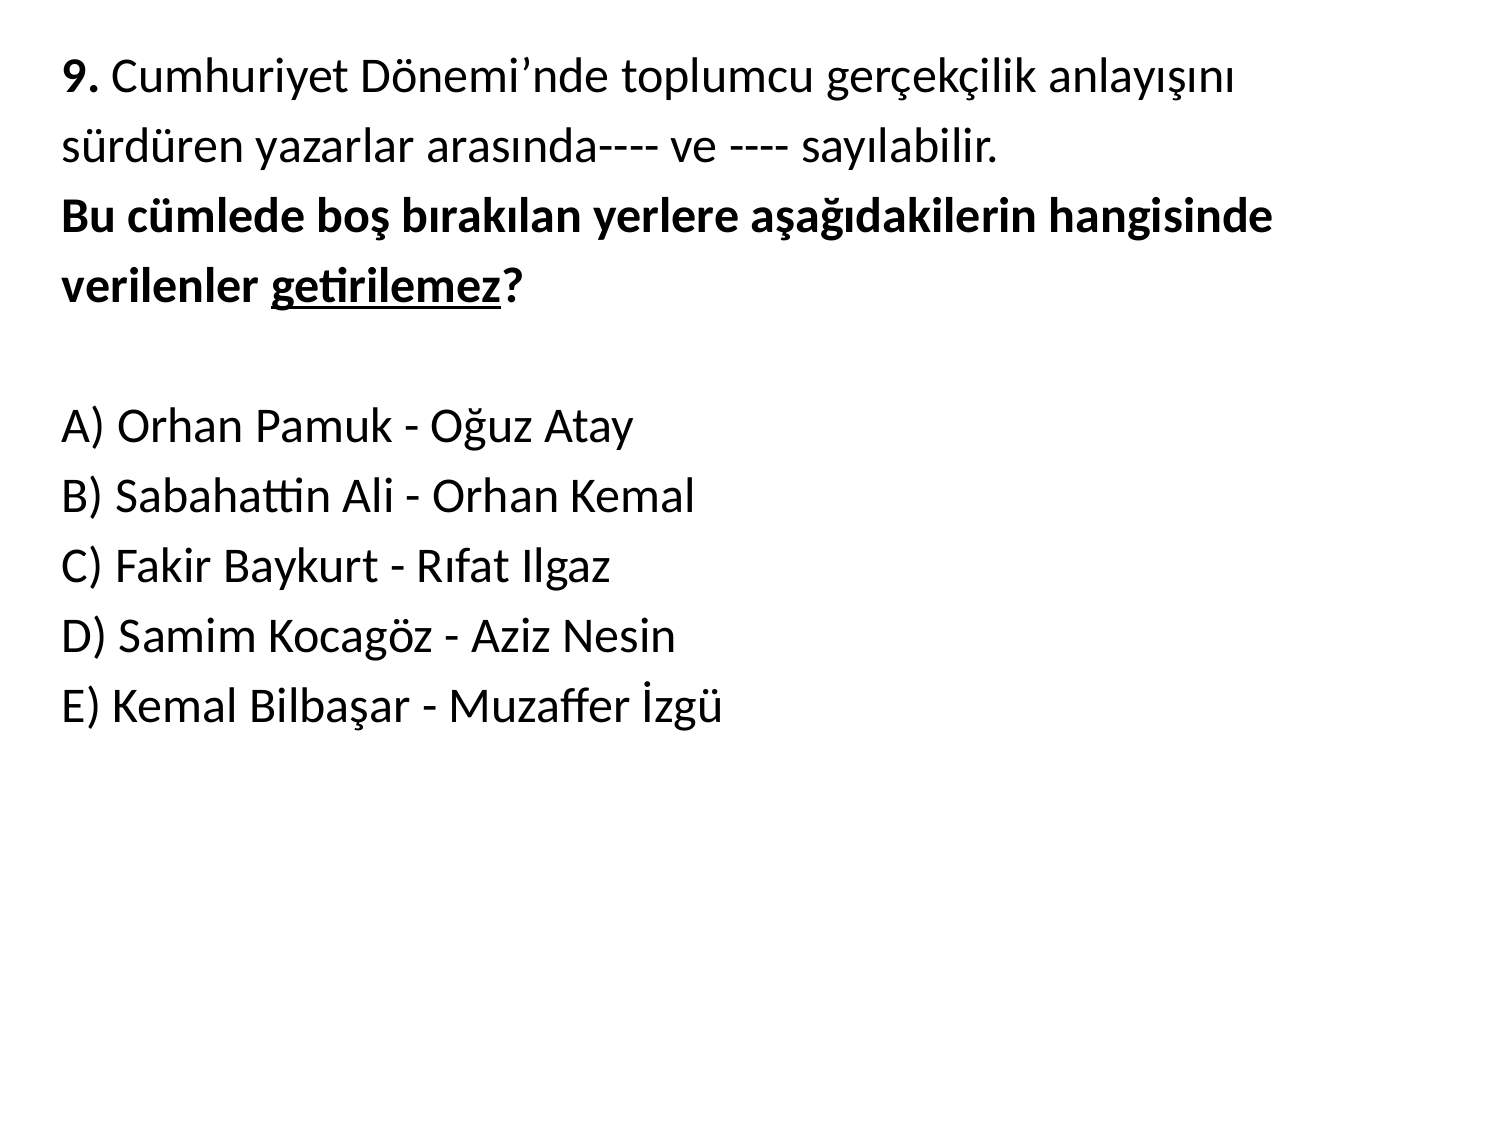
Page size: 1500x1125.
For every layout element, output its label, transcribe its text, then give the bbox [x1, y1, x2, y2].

list 9. Cumhuriyet Dönemi’nde toplumcu gerçekçilik anlayışını sürdüren yazarlar arasında---- ve ---- sayılabilir. Bu cümlede boş bırakılan yerlere aşağıdakilerin hangisinde verilenler getirilemez? A) Orhan Pamuk - Oğuz Atay B) Sabahattin Ali - Orhan Kemal C) Fakir Baykurt - Rıfat Ilgaz D) Samim Kocagöz - Aziz Nesin E) Kemal Bilbaşar - Muzaffer İzgü [46, 35, 1437, 1067]
